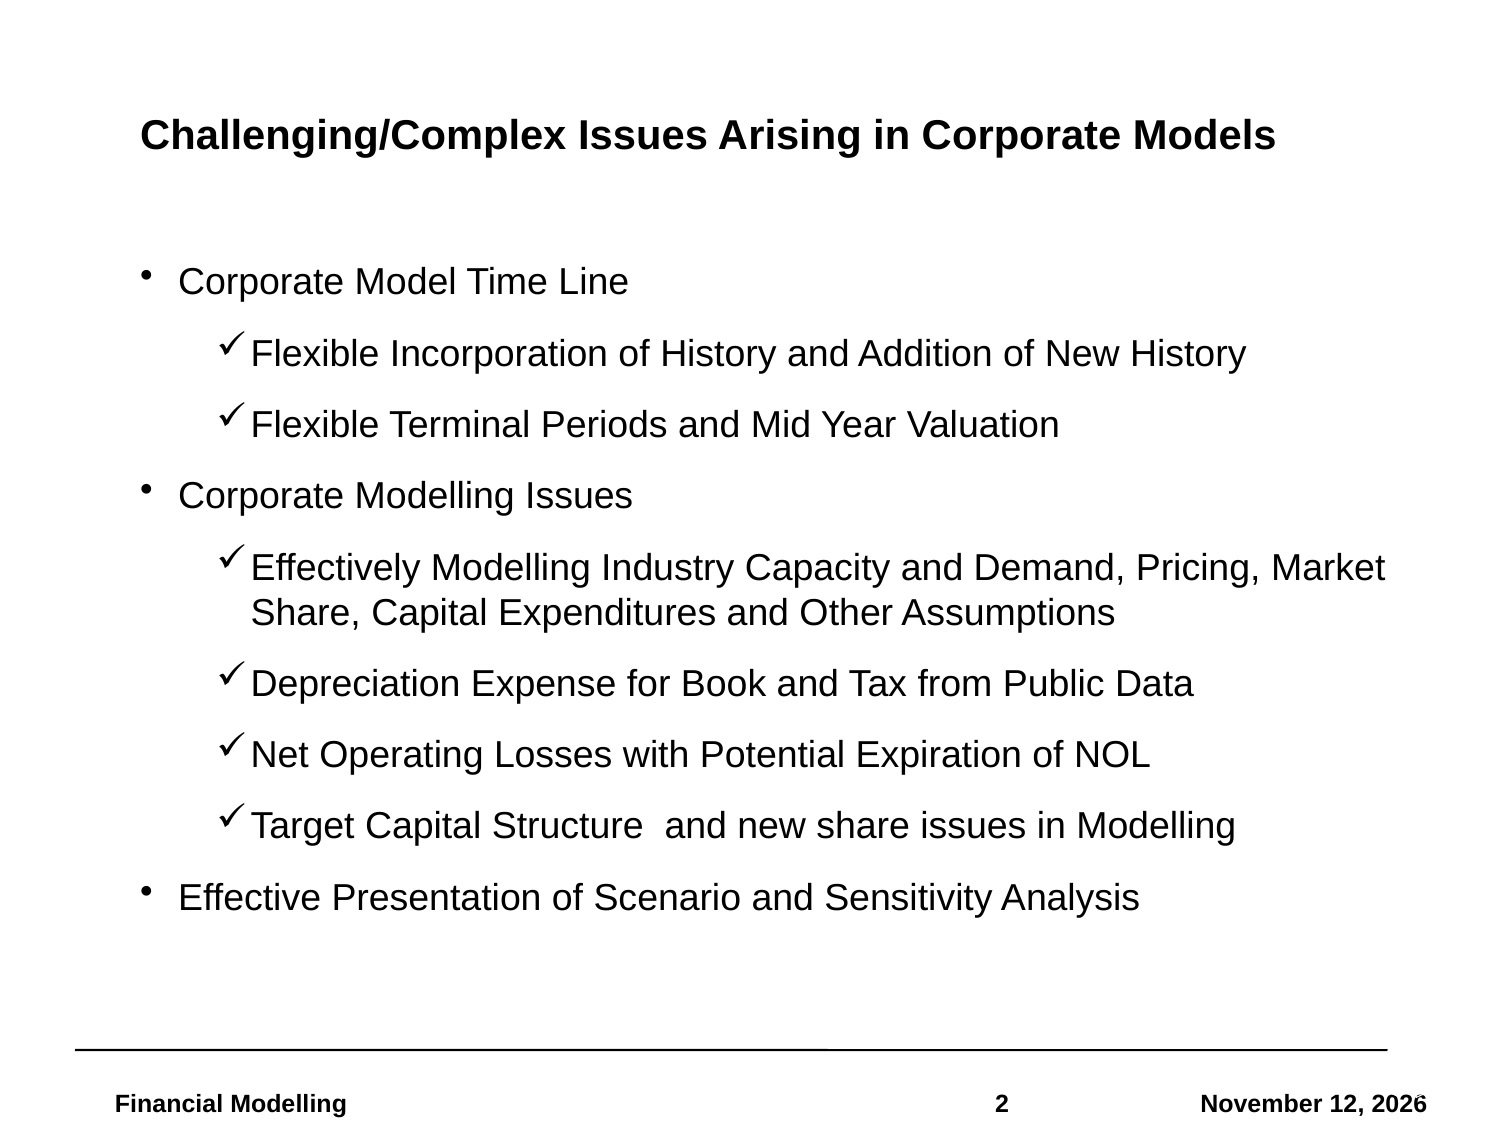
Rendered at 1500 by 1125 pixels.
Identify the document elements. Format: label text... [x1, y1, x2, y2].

title Challenging/Complex Issues Arising in Corporate Models [124, 99, 1413, 226]
list Corporate Model Time Line Flexible Incorporation of History and Addition of New History Flexible Terminal Periods and Mid Year Valuation Corporate Modelling Issues Effectively Modelling Industry Capacity and Demand, Pricing, Market Share, Capital Expenditures and Other Assumptions Depreciation Expense for Book and Tax from Public Data Net Operating Losses with Potential Expiration of NOL Target Capital Structure and new share issues in Modelling Effective Presentation of Scenario and Sensitivity Analysis [124, 249, 1413, 1001]
